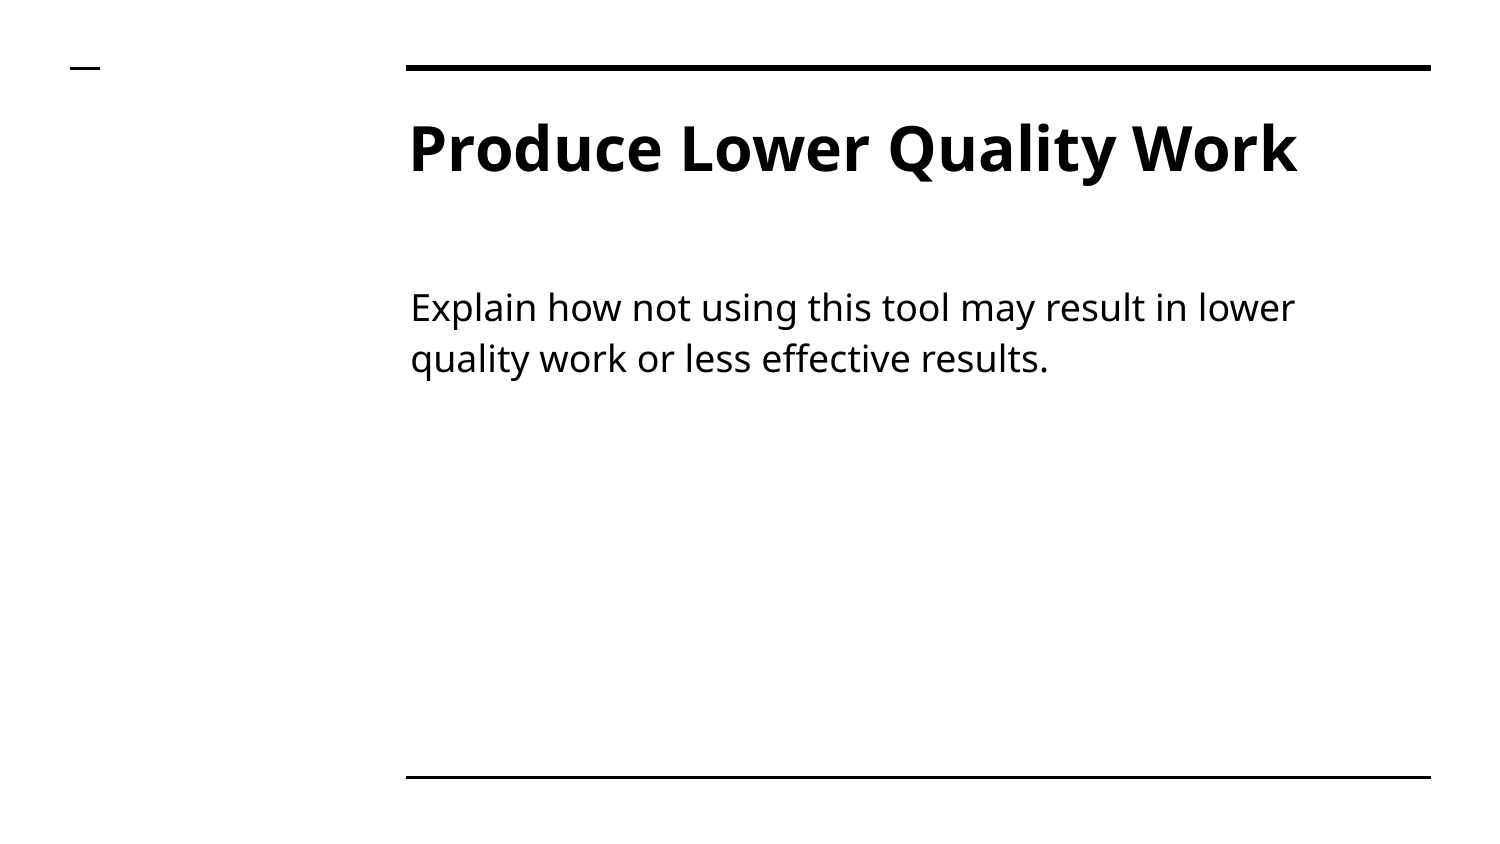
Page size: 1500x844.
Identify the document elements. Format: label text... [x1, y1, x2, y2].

list Explain how not using this tool may result in lower quality work or less effective results. [395, 261, 1433, 755]
title Produce Lower Quality Work [393, 94, 1431, 199]
